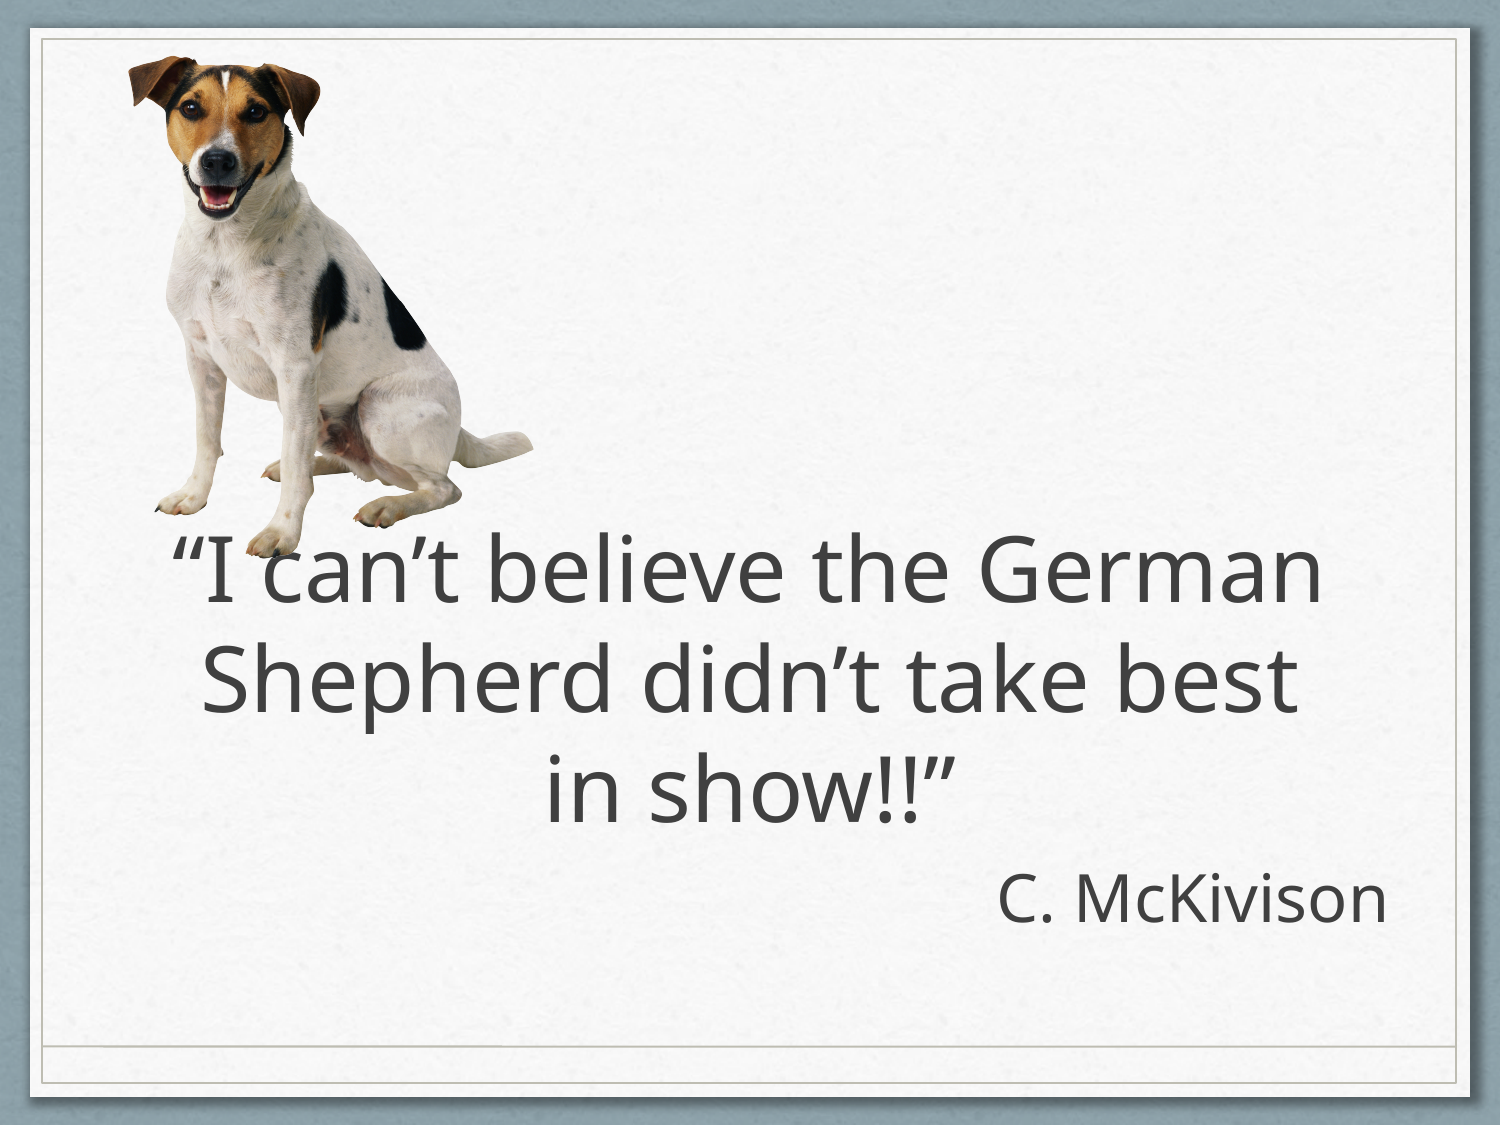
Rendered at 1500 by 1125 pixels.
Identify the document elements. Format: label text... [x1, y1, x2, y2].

list C. McKivison [200, 848, 1405, 1095]
title “I can’t believe the German Shepherd didn’t take best in show!!” [147, 573, 1353, 849]
picture [30, 28, 1470, 1097]
